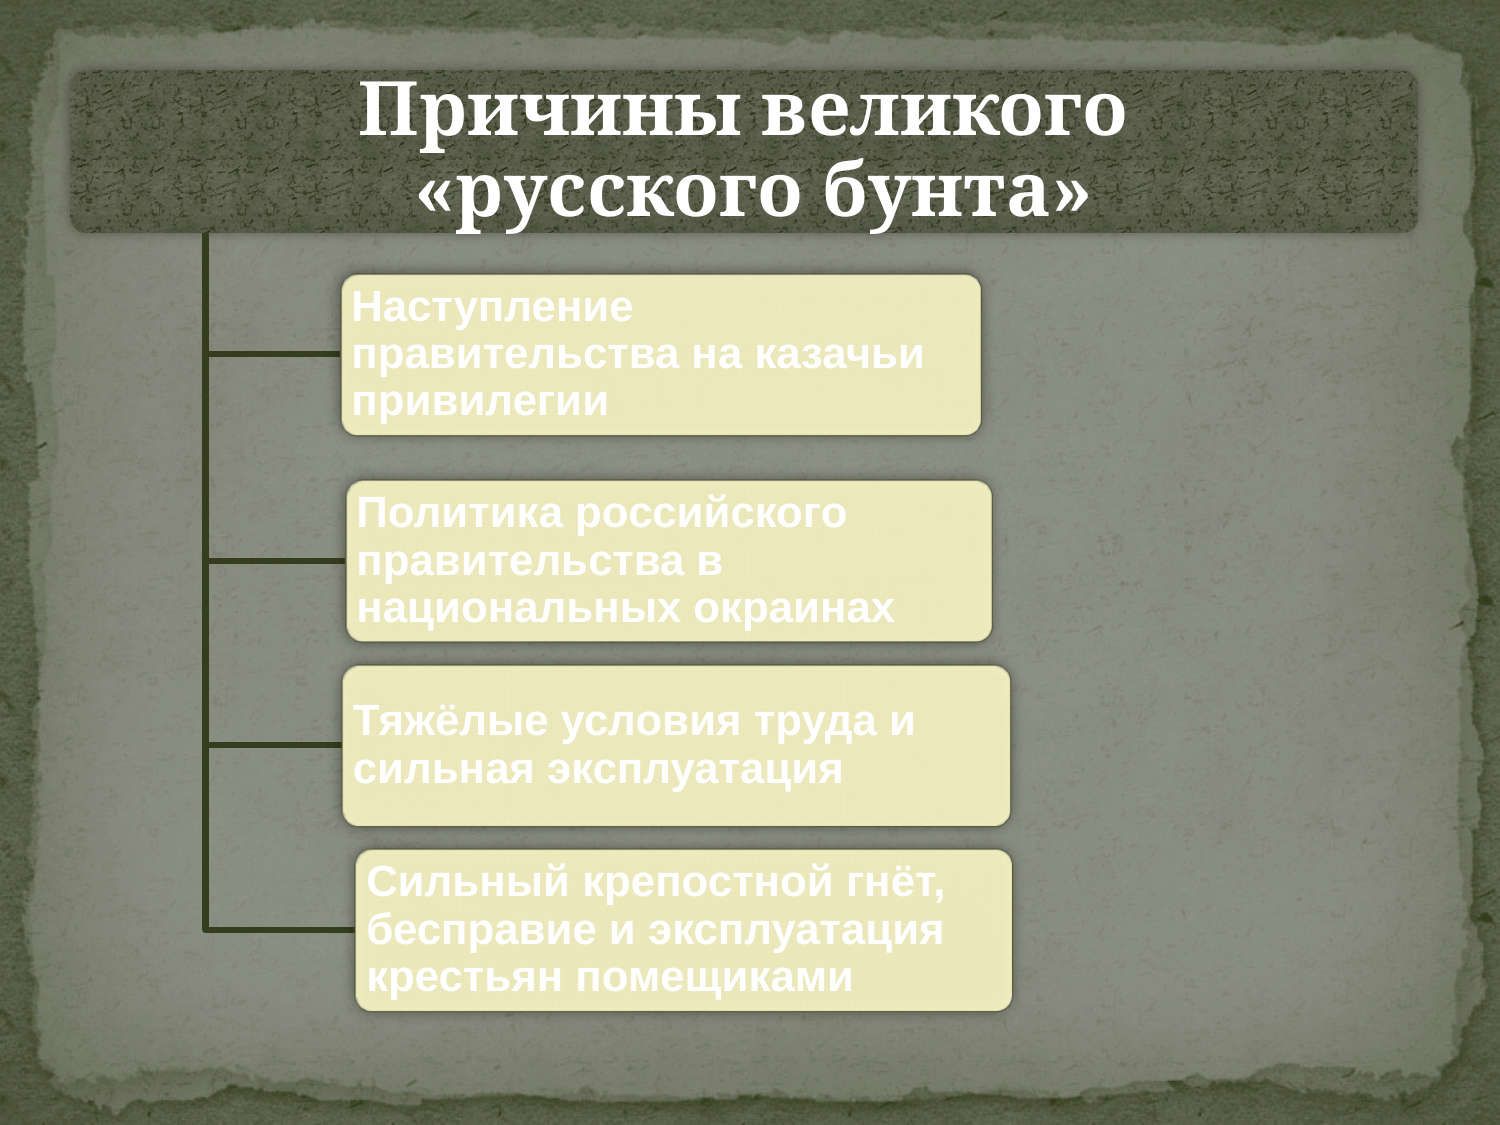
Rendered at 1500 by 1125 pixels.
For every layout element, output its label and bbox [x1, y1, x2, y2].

text_box [74, 39, 1413, 1076]
